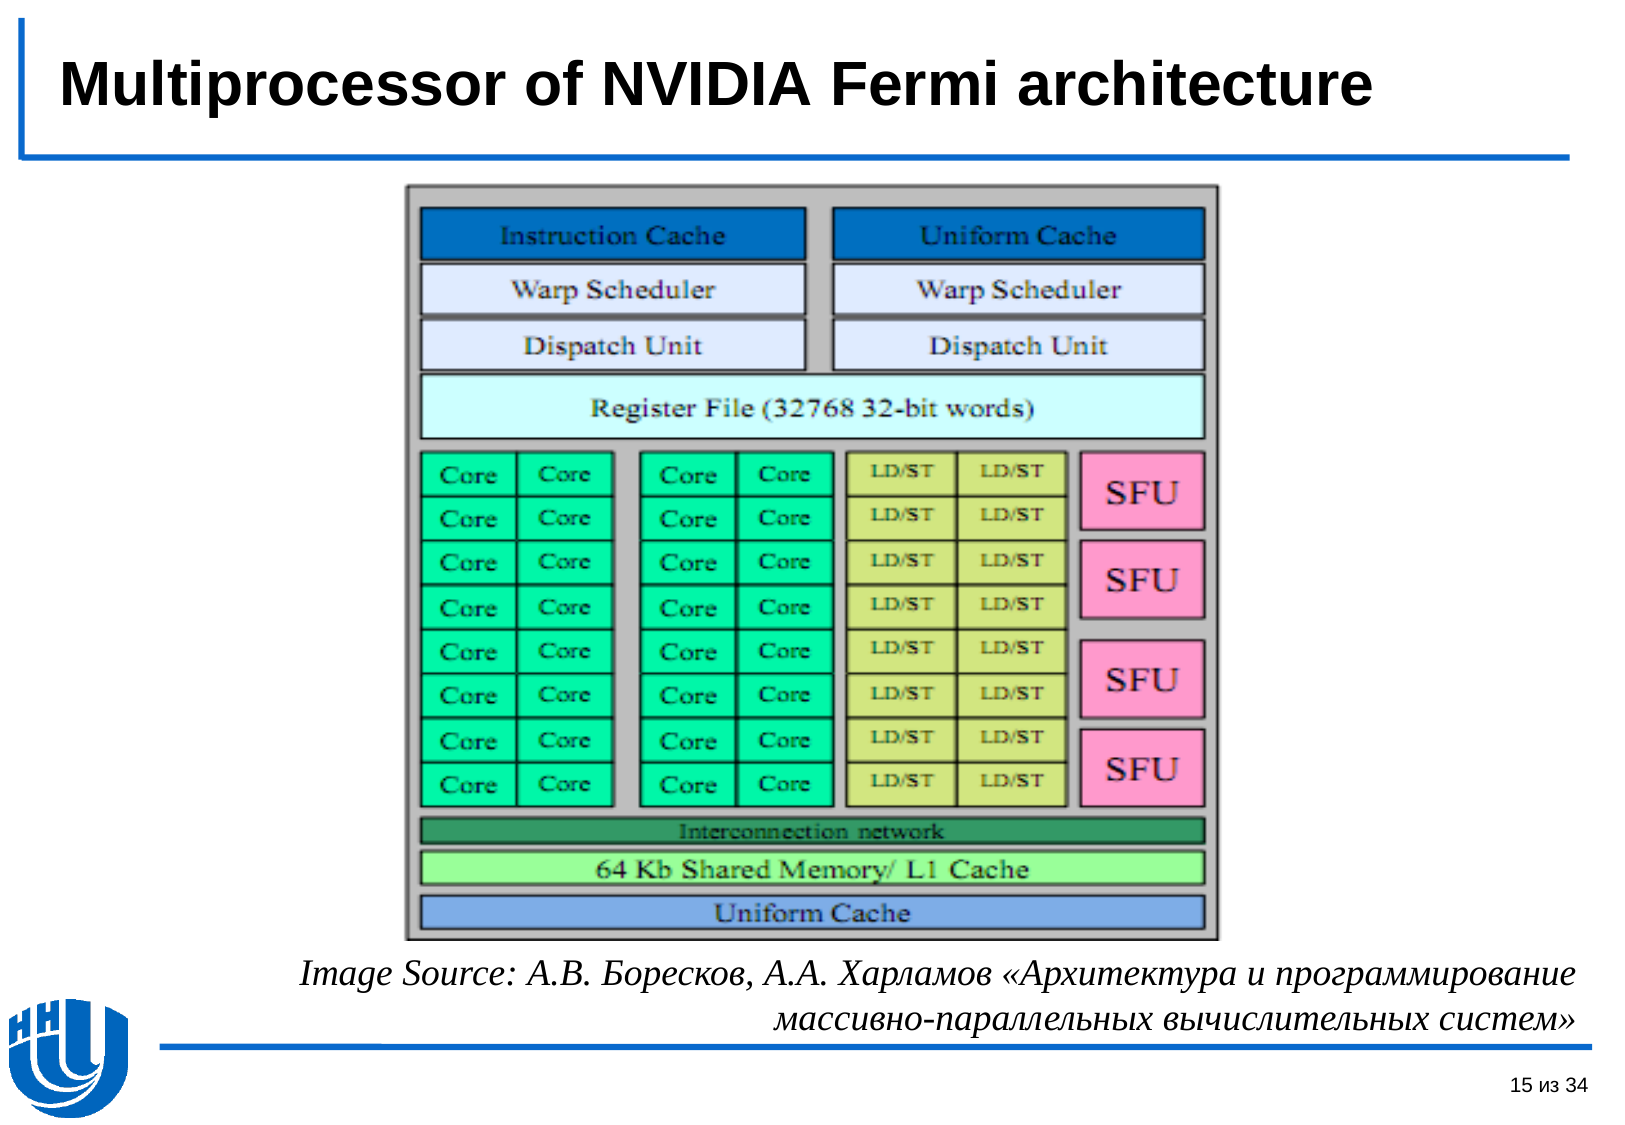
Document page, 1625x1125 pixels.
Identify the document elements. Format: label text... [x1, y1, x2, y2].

text_box Image Source: А.В. Боресков, А.А. Харламов «Архитектура и программирование массивно-параллельных вычислительных систем» [185, 940, 1593, 988]
picture [376, 172, 1235, 941]
title Multiprocessor of NVIDIA Fermi architecture [44, 34, 1535, 127]
picture [9, 999, 128, 1118]
slide_number 15 [1449, 1051, 1604, 1125]
